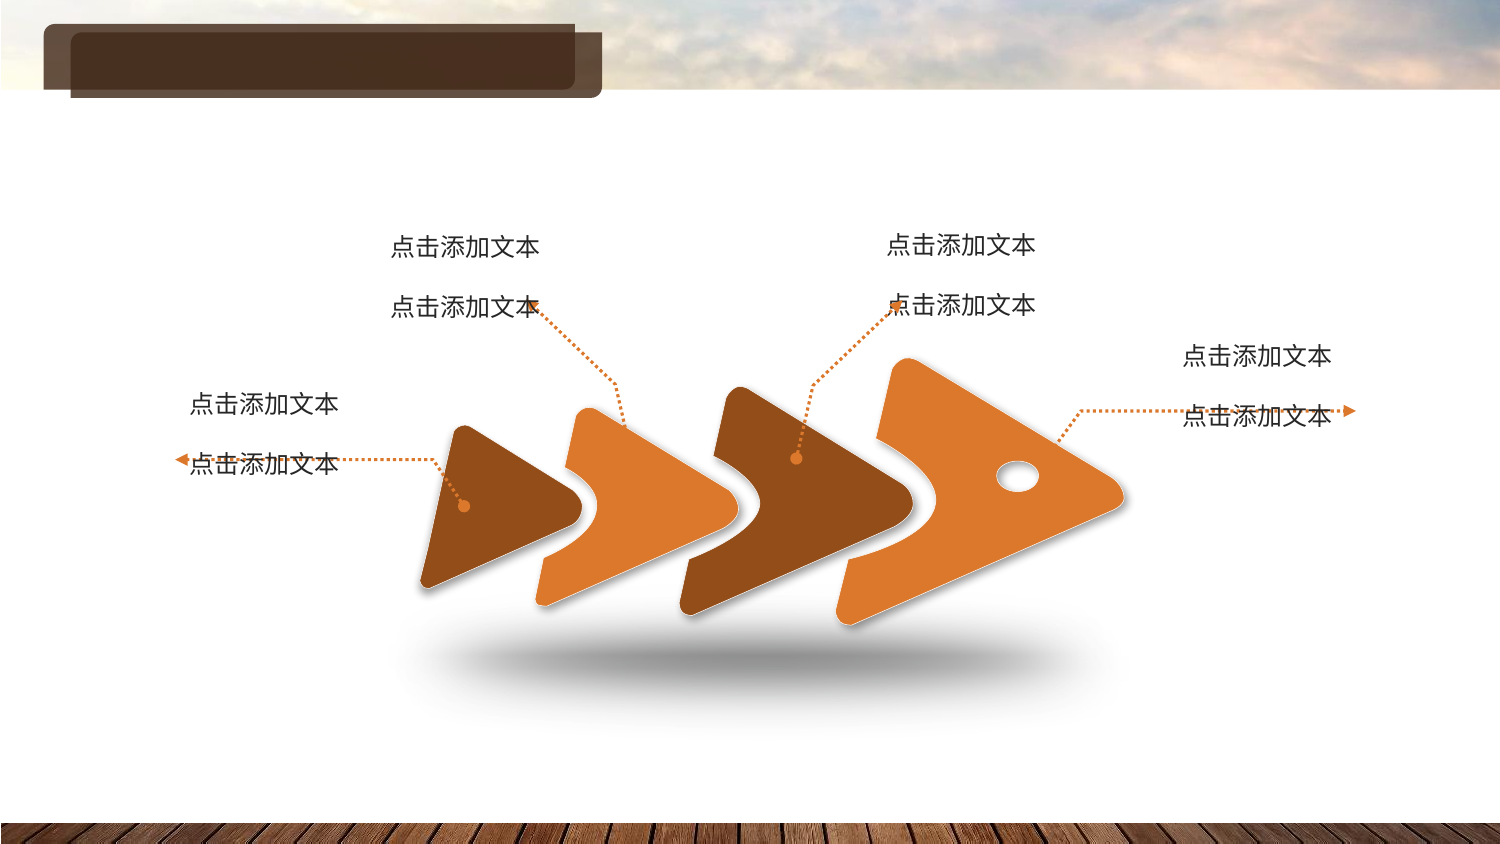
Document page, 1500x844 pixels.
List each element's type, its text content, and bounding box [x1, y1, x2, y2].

text_box [419, 425, 583, 589]
text_box [790, 300, 903, 465]
text_box [344, 459, 471, 513]
text_box [1041, 410, 1172, 463]
text_box 点击添加文本 点击添加文本 [175, 381, 364, 487]
text_box 点击添加文本 点击添加文本 [375, 224, 564, 329]
text_box [835, 357, 1125, 626]
text_box 点击添加文本 点击添加文本 [1168, 332, 1357, 438]
text_box [545, 329, 639, 464]
picture [1, 823, 1500, 844]
text_box 点击添加文本 点击添加文本 [871, 221, 1060, 327]
picture [1, 0, 1500, 89]
text_box [535, 407, 739, 607]
text_box [679, 386, 914, 616]
